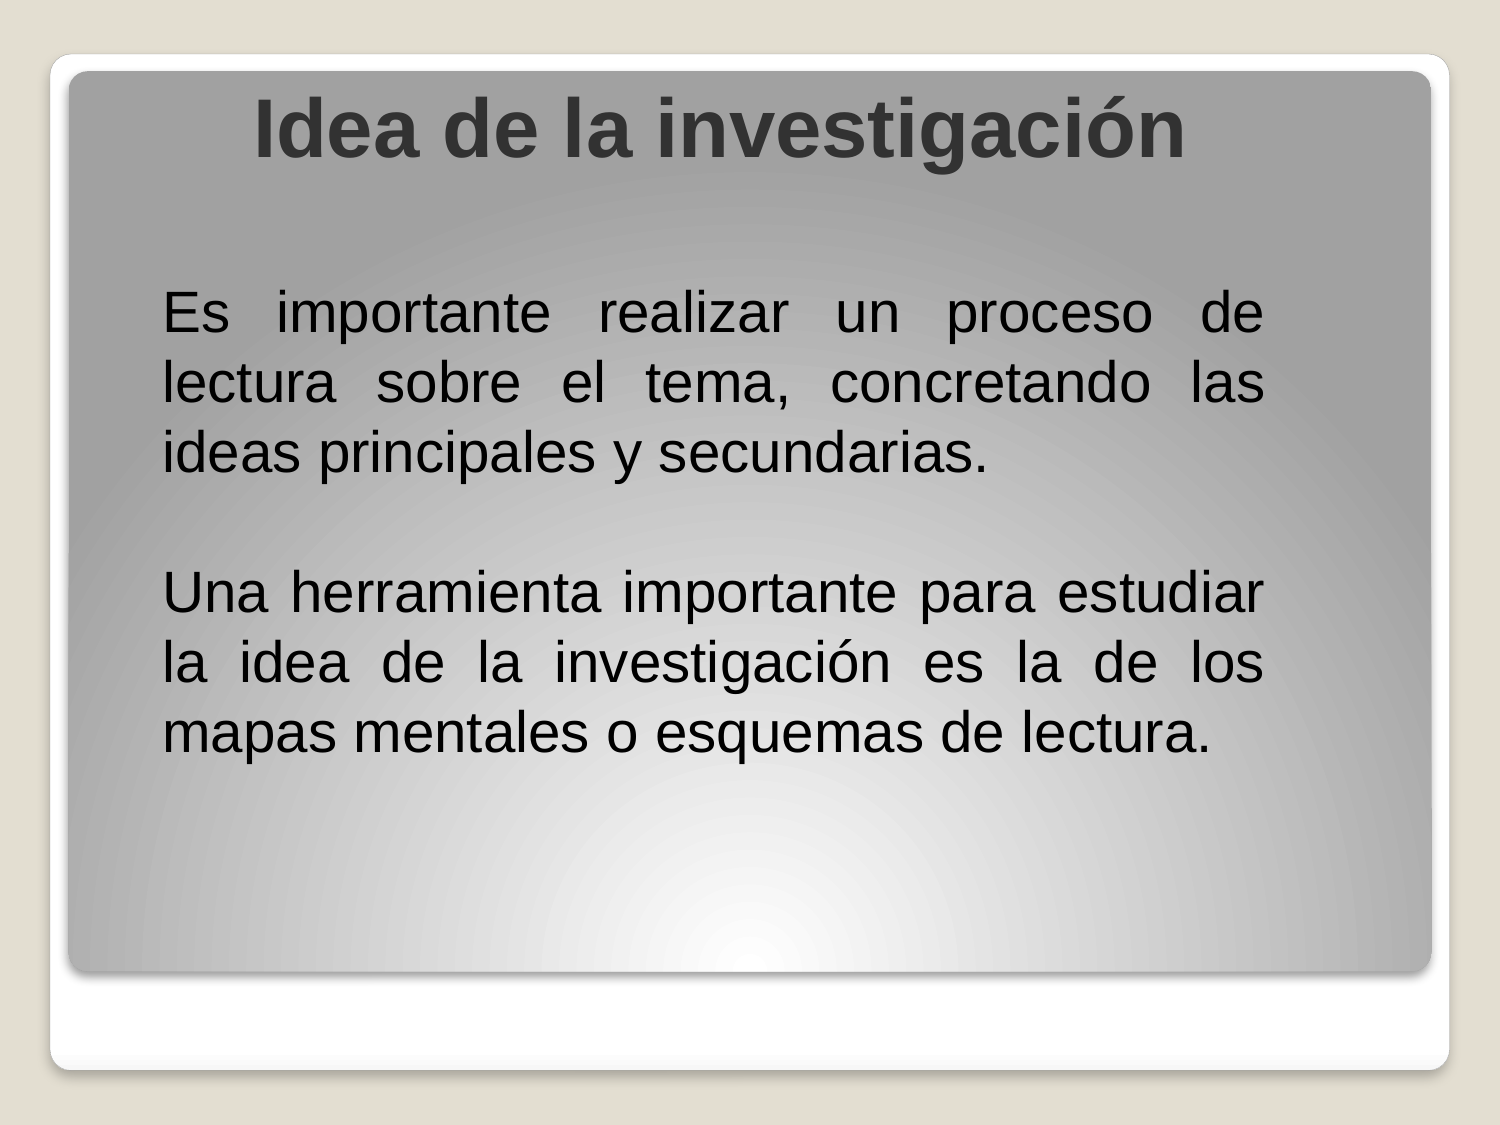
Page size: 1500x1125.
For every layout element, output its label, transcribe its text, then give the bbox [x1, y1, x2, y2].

text_box Idea de la investigación [100, 66, 1341, 182]
text_box Es importante realizar un proceso de lectura sobre el tema, concretando las ideas principales y secundarias. Una herramienta importante para estudiar la idea de la investigación es la de los mapas mentales o esquemas de lectura. [147, 267, 1282, 871]
